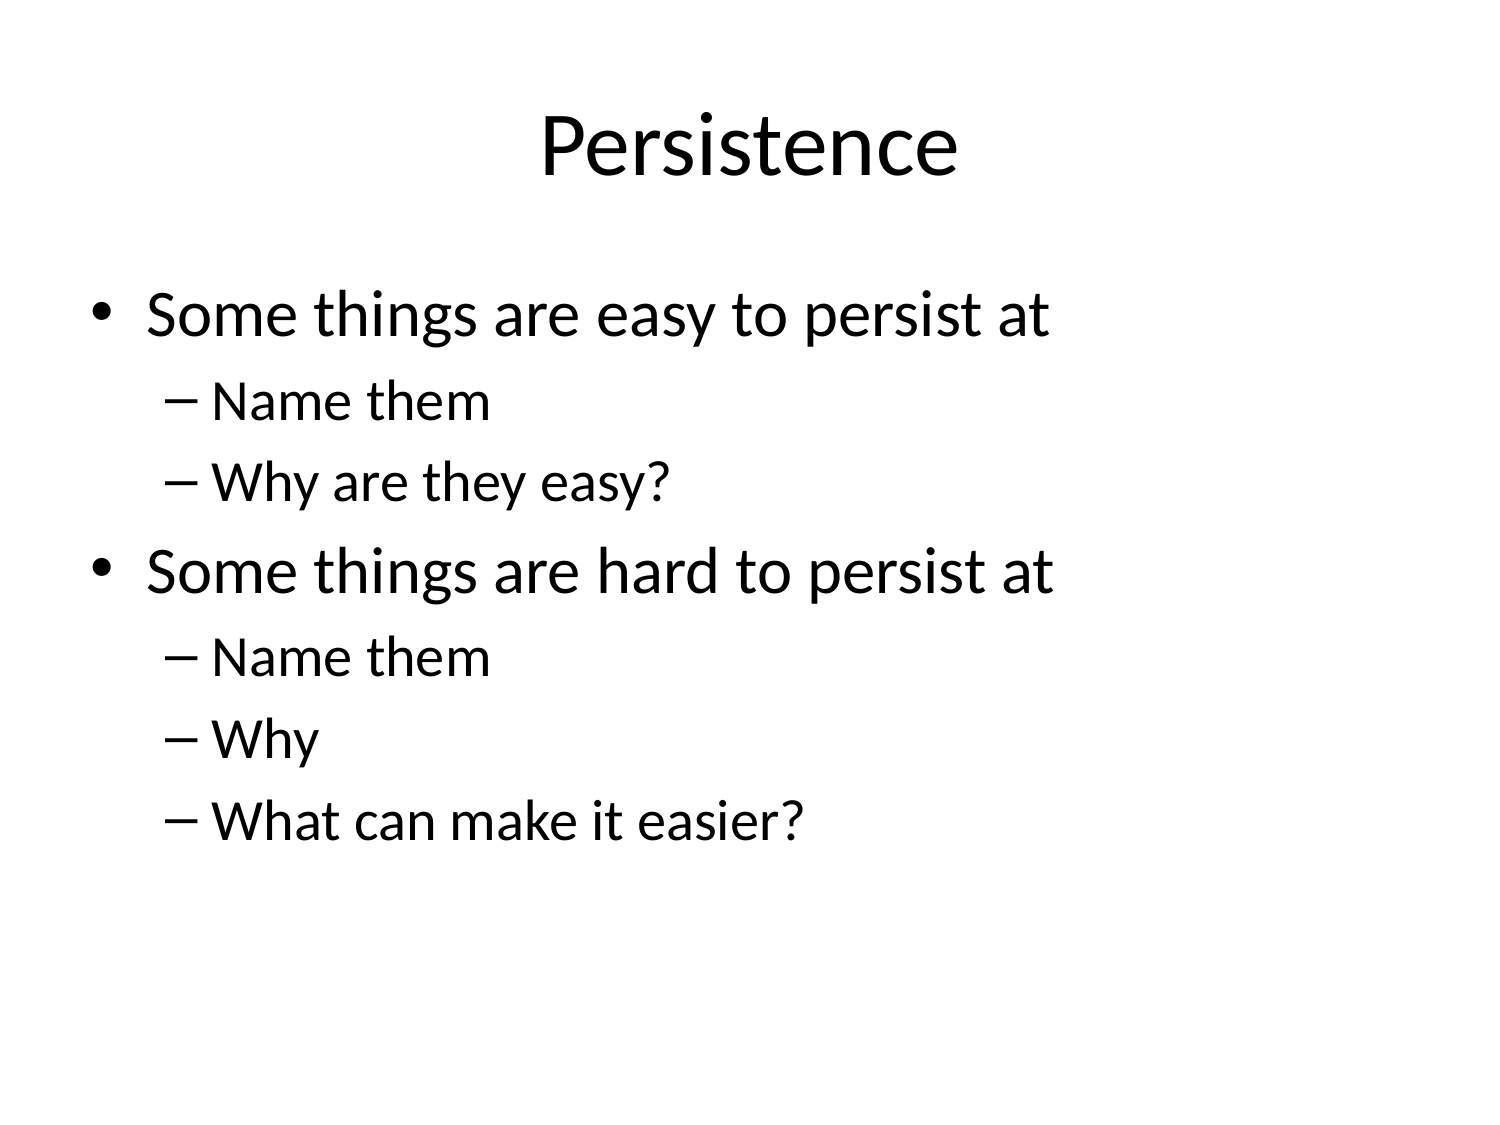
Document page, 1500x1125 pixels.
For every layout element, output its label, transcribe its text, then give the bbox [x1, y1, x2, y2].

title Persistence [75, 45, 1425, 233]
list Some things are easy to persist at Name them Why are they easy? Some things are hard to persist at Name them Why What can make it easier? [75, 262, 1425, 1005]
